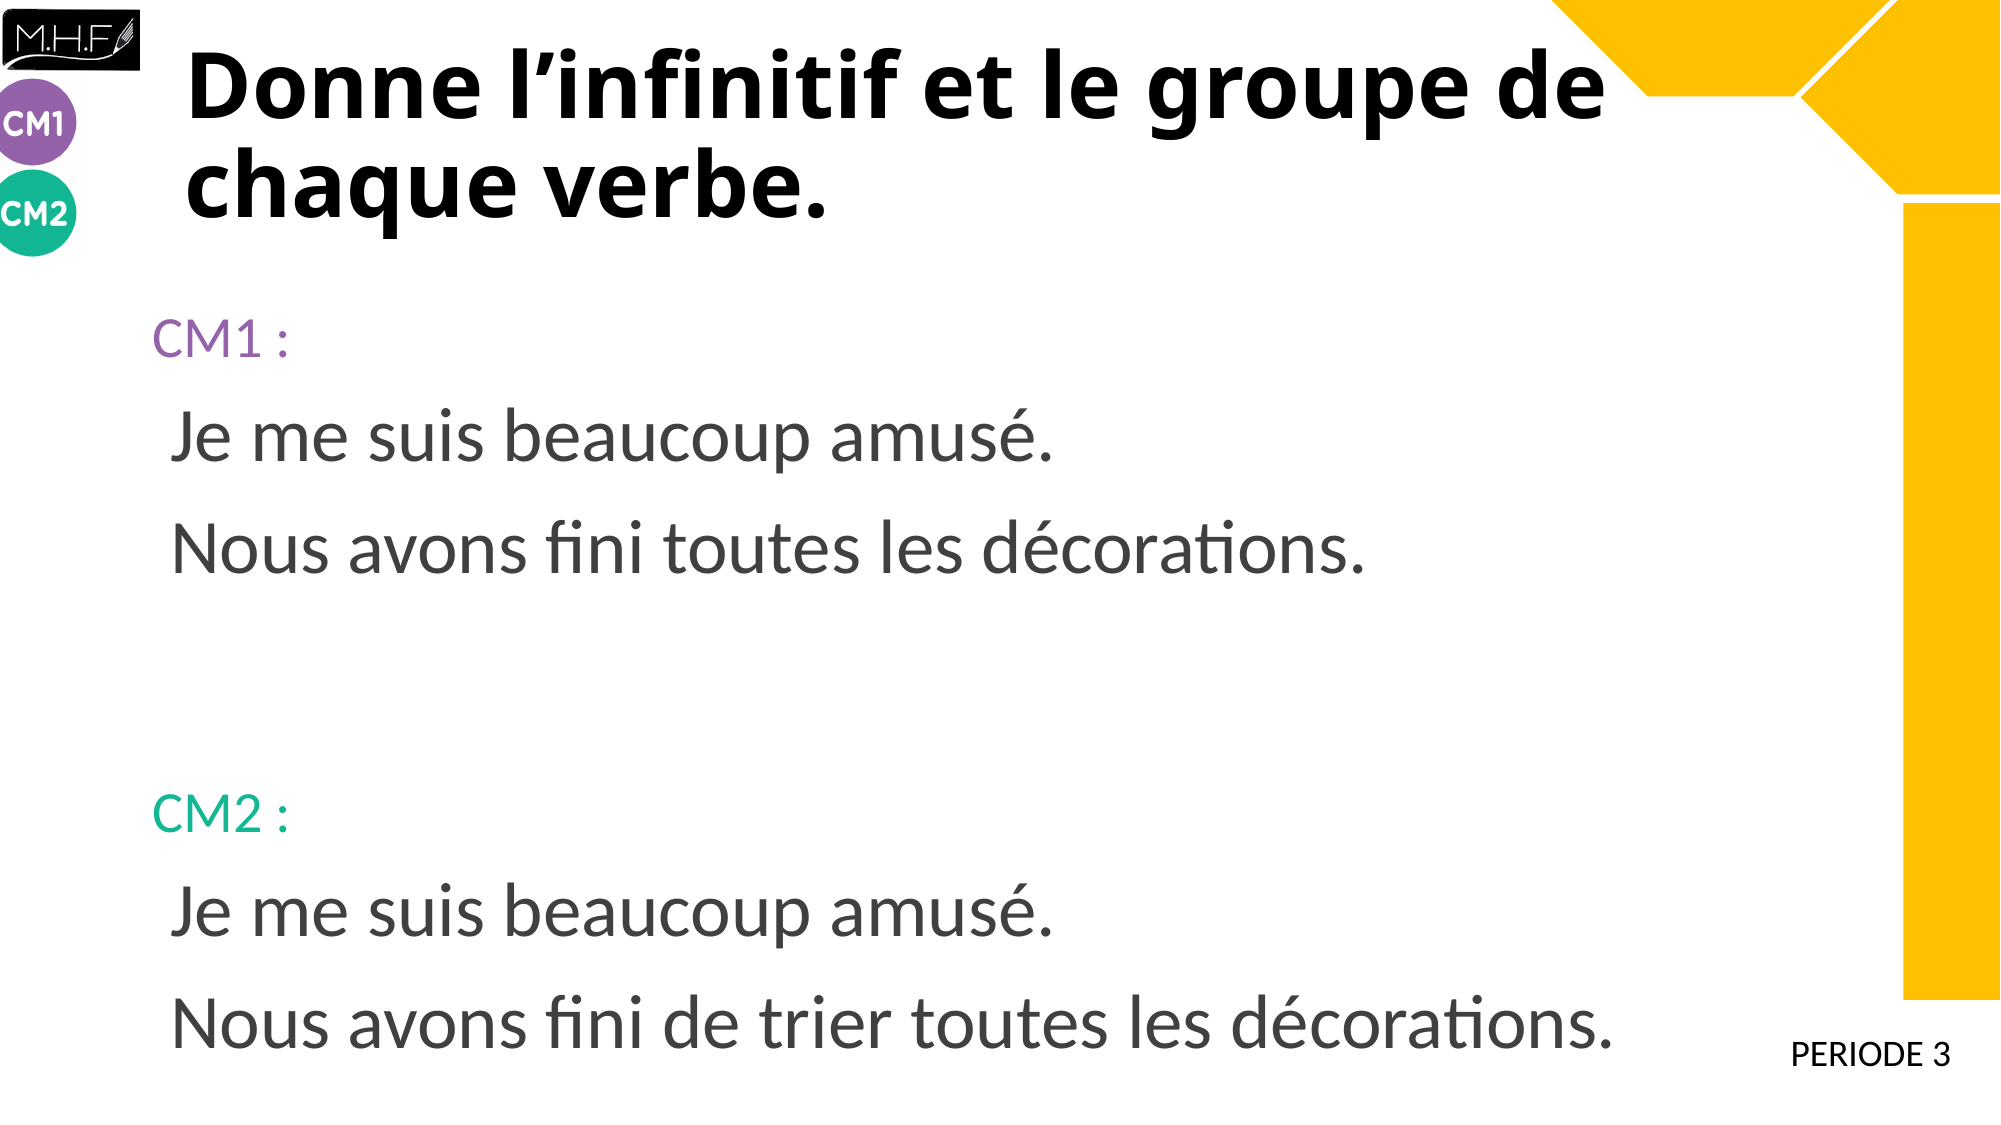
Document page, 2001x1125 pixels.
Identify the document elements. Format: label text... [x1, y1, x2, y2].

picture [0, 7, 140, 259]
text_box [1549, 0, 1892, 98]
title Donne l’infinitif et le groupe de chaque verbe. [169, 29, 1715, 247]
text_box [1902, 202, 2000, 1001]
list CM1 : Je me suis beaucoup amusé. Nous avons fini toutes les décorations. CM2 : Je me suis beaucoup amusé. Nous avons fini de trier toutes les décorations. [137, 299, 1863, 1125]
text_box [1799, 0, 2000, 196]
text_box PERIODE 3 [1714, 1021, 1967, 1082]
